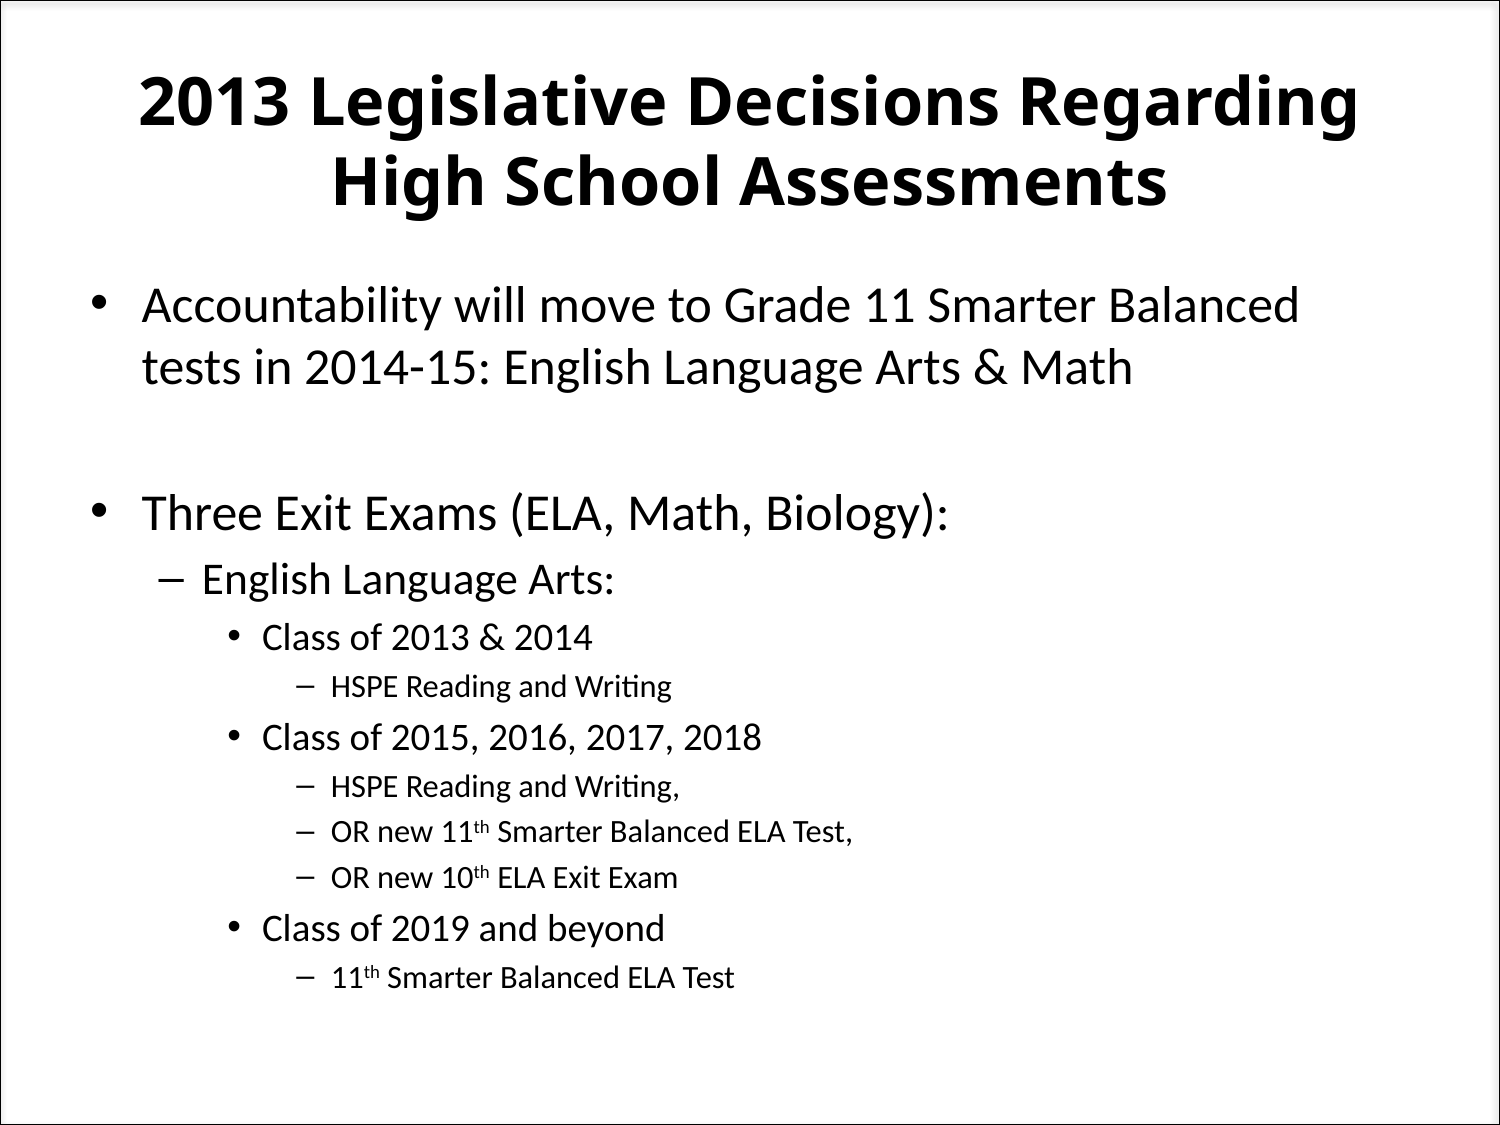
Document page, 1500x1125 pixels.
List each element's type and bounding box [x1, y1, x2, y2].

text_box [0, 0, 1500, 1125]
